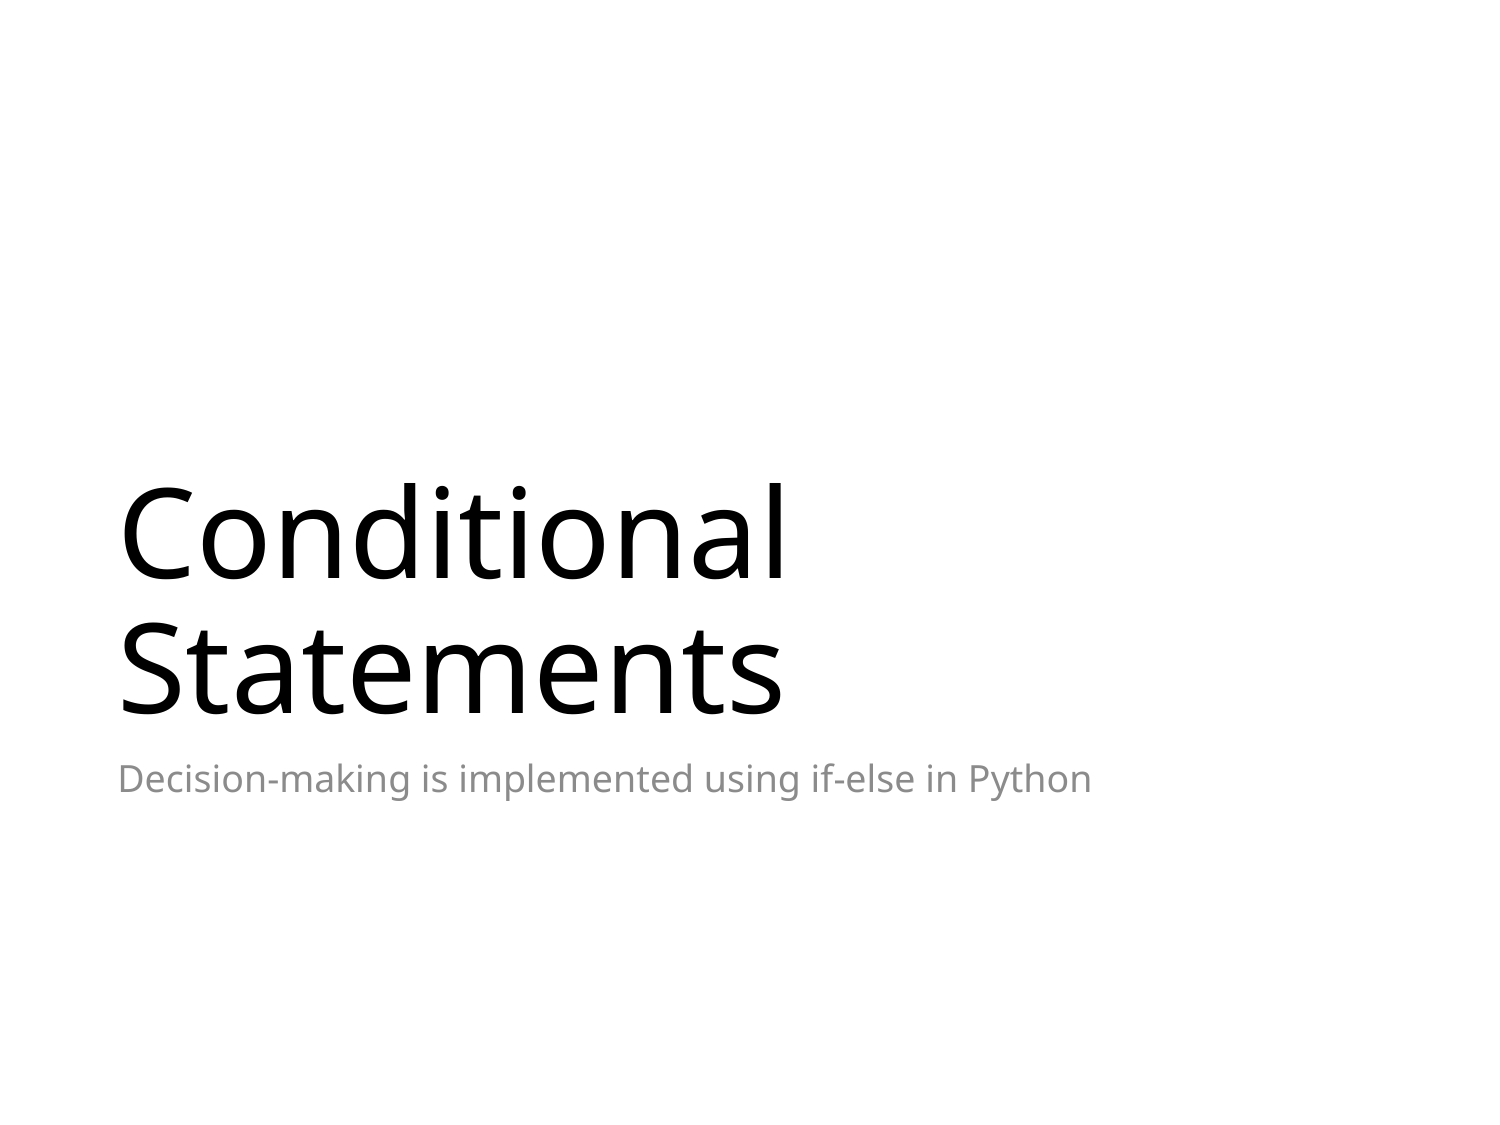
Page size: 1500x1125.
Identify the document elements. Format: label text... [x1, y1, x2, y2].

title Conditional Statements [102, 280, 1397, 749]
list Decision-making is implemented using if-else in Python [102, 752, 1397, 999]
